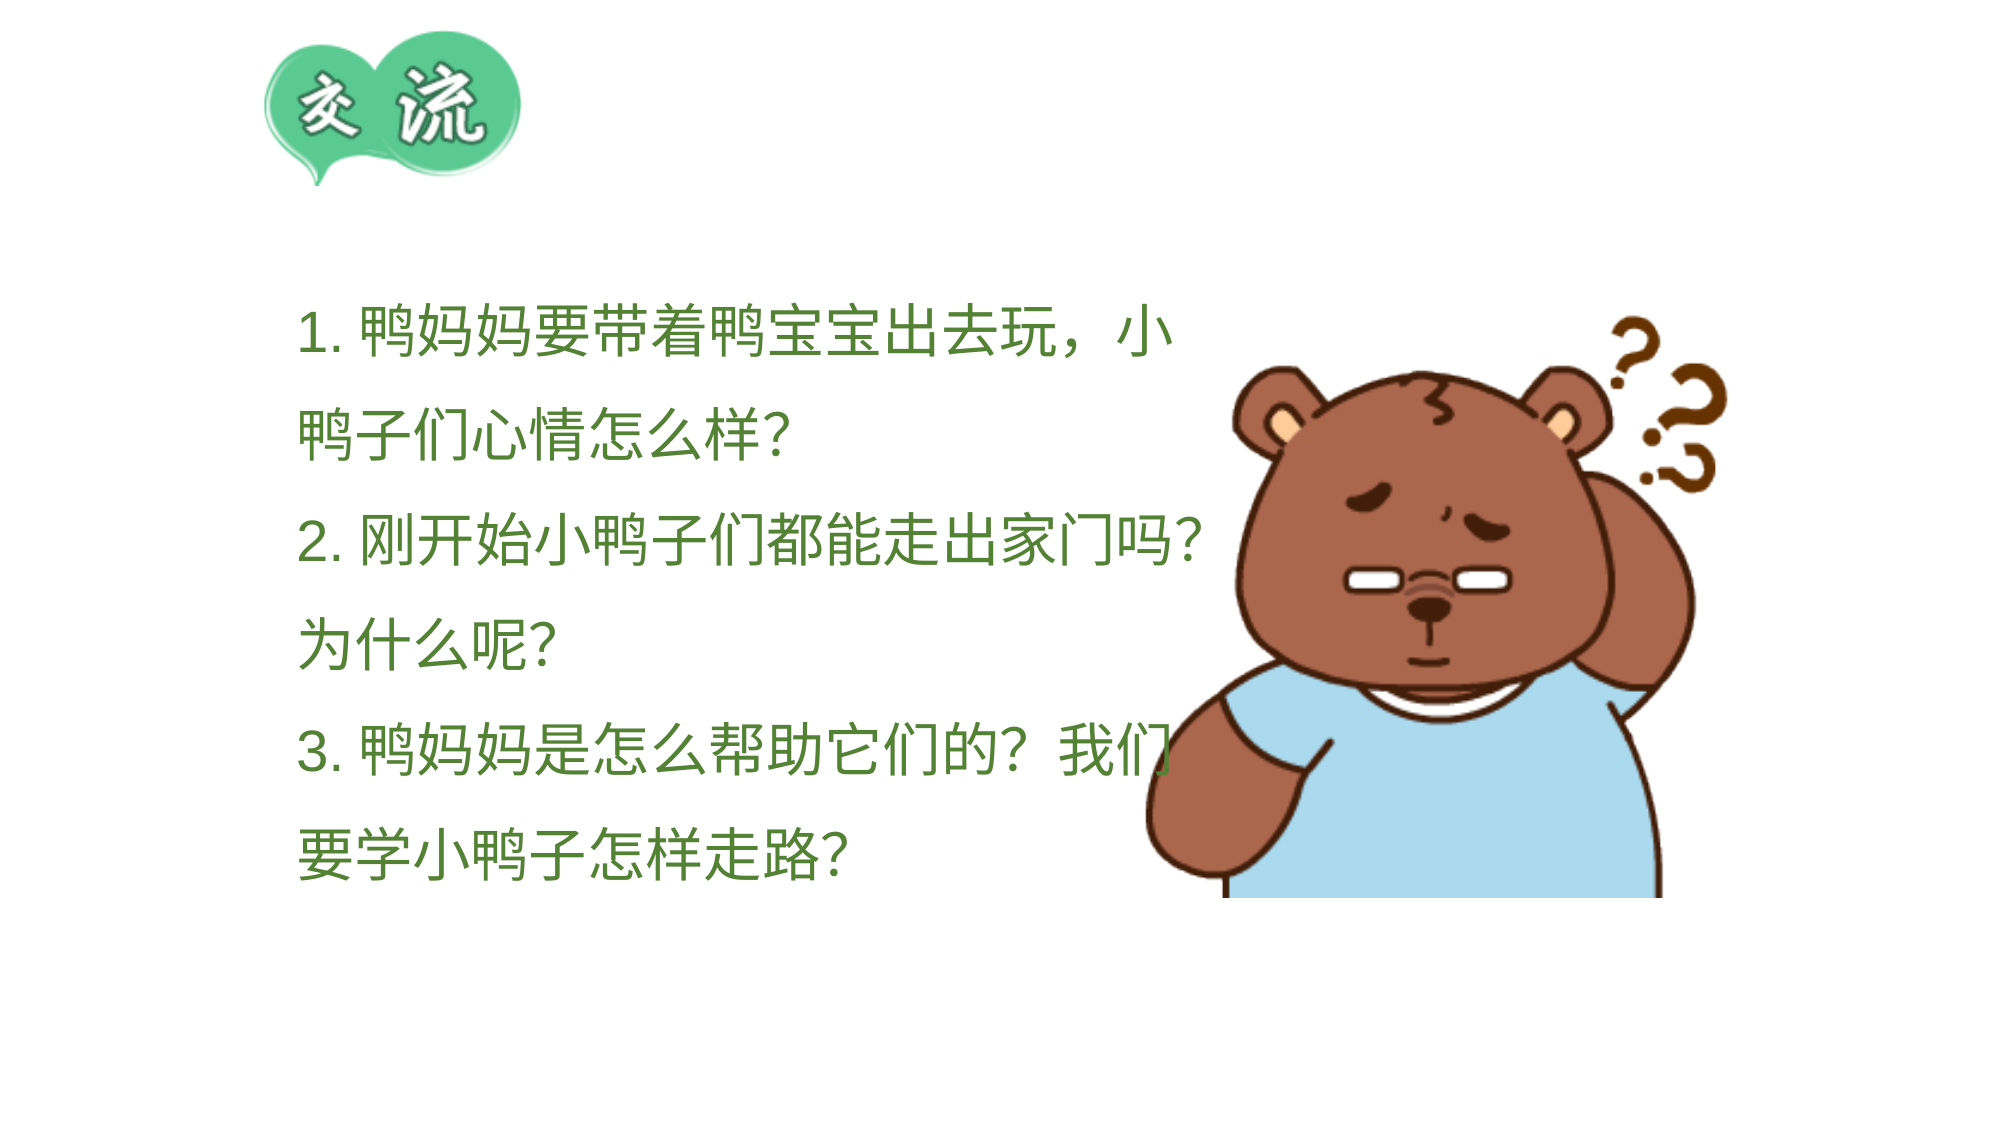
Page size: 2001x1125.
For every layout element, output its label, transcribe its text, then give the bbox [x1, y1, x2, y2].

text_box 1.鸭妈妈要带着鸭宝宝出去玩，小鸭子们心情怎么样？ 2.刚开始小鸭子们都能走出家门吗？为什么呢？ 3.鸭妈妈是怎么帮助它们的？我们要学小鸭子怎样走路？ [281, 251, 1204, 1001]
picture [1139, 299, 1738, 898]
picture [262, 30, 523, 186]
